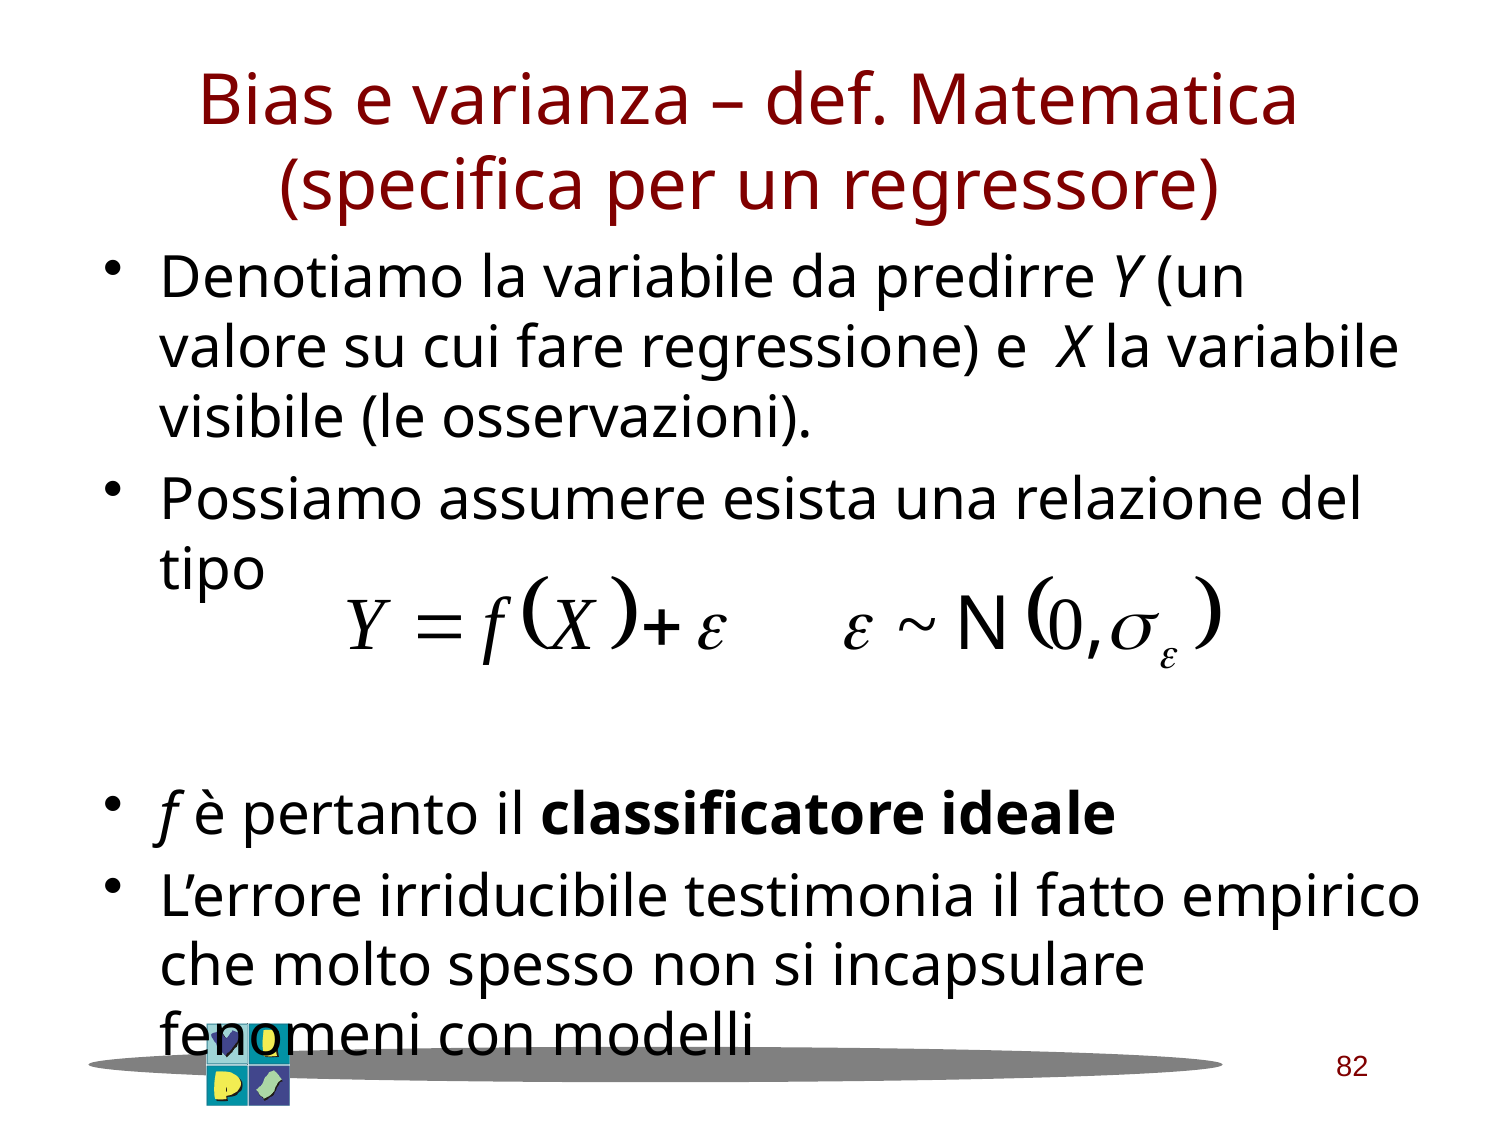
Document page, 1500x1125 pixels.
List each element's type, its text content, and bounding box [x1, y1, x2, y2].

slide_number 82 [1033, 1039, 1384, 1118]
picture [206, 1023, 290, 1106]
list Denotiamo la variabile da predirre Y (un valore su cui fare regressione) e X la variabile visibile (le osservazioni). Possiamo assumere esista una relazione del tipo f è pertanto il classificatore ideale L’errore irriducibile testimonia il fatto empirico che molto spesso non si incapsulare fenomeni con modelli [88, 231, 1439, 975]
title Bias e varianza – def. Matematica (specifica per un regressore) [75, 45, 1425, 233]
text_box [336, 574, 1223, 688]
